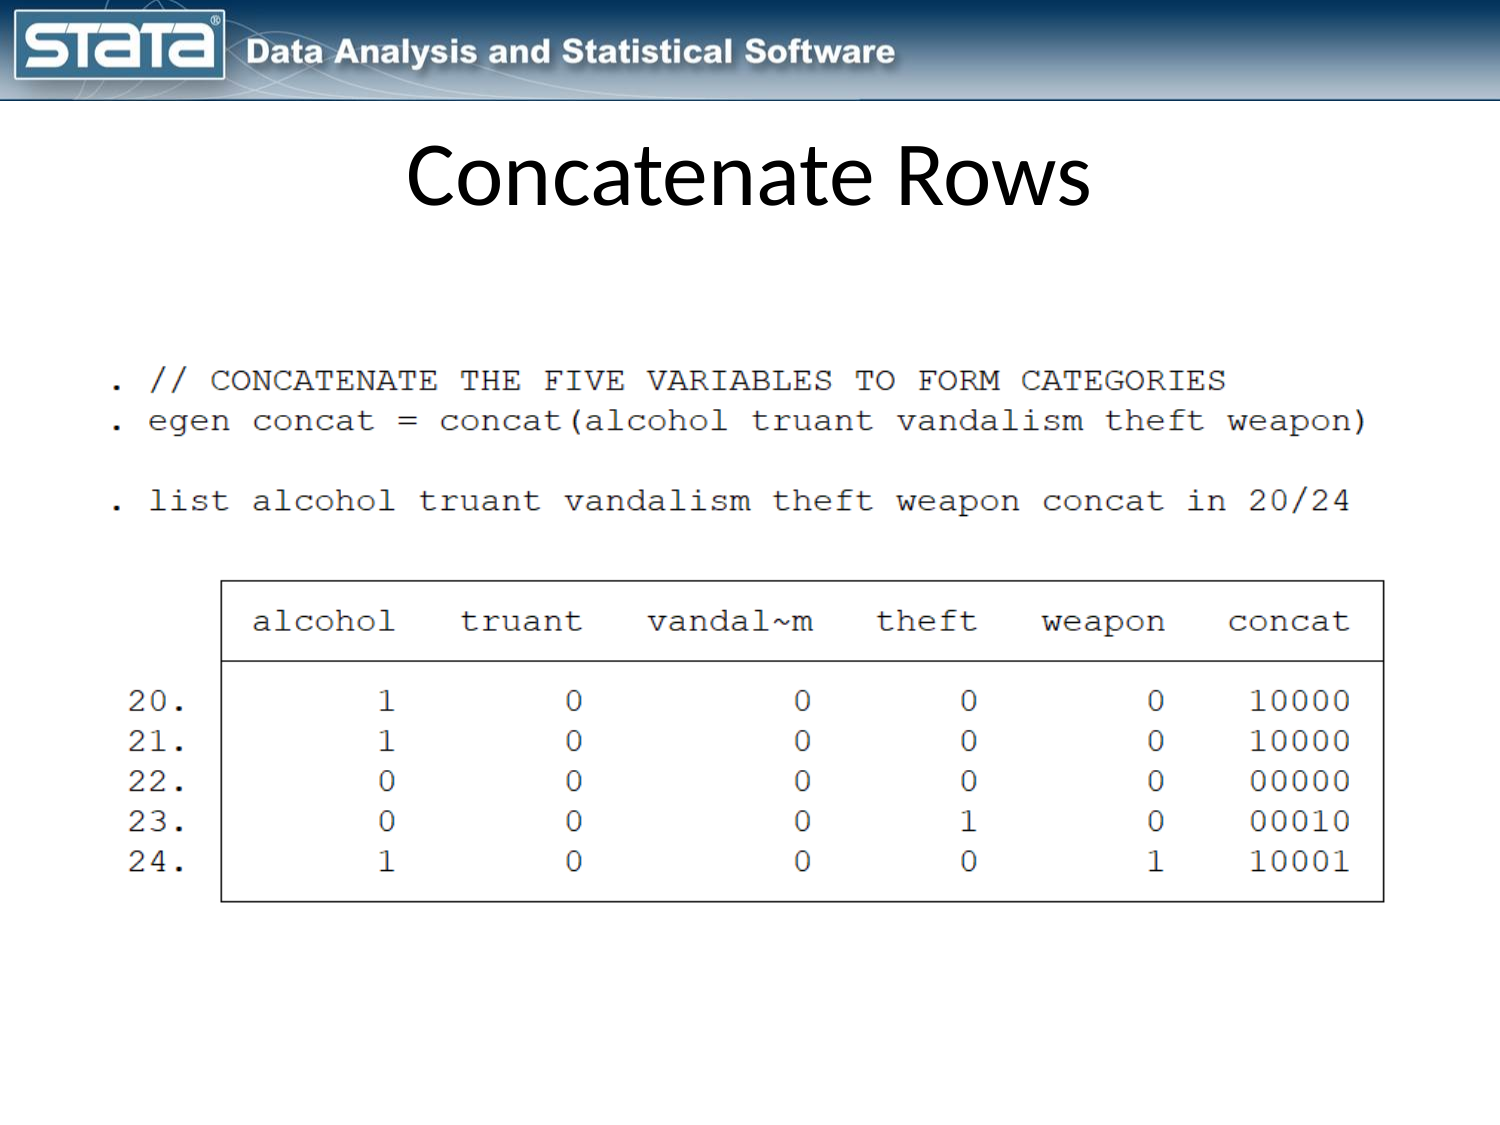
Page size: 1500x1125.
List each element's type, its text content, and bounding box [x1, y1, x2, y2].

picture [101, 362, 1398, 926]
picture [0, 0, 1500, 99]
title Concatenate Rows [0, 99, 1500, 238]
